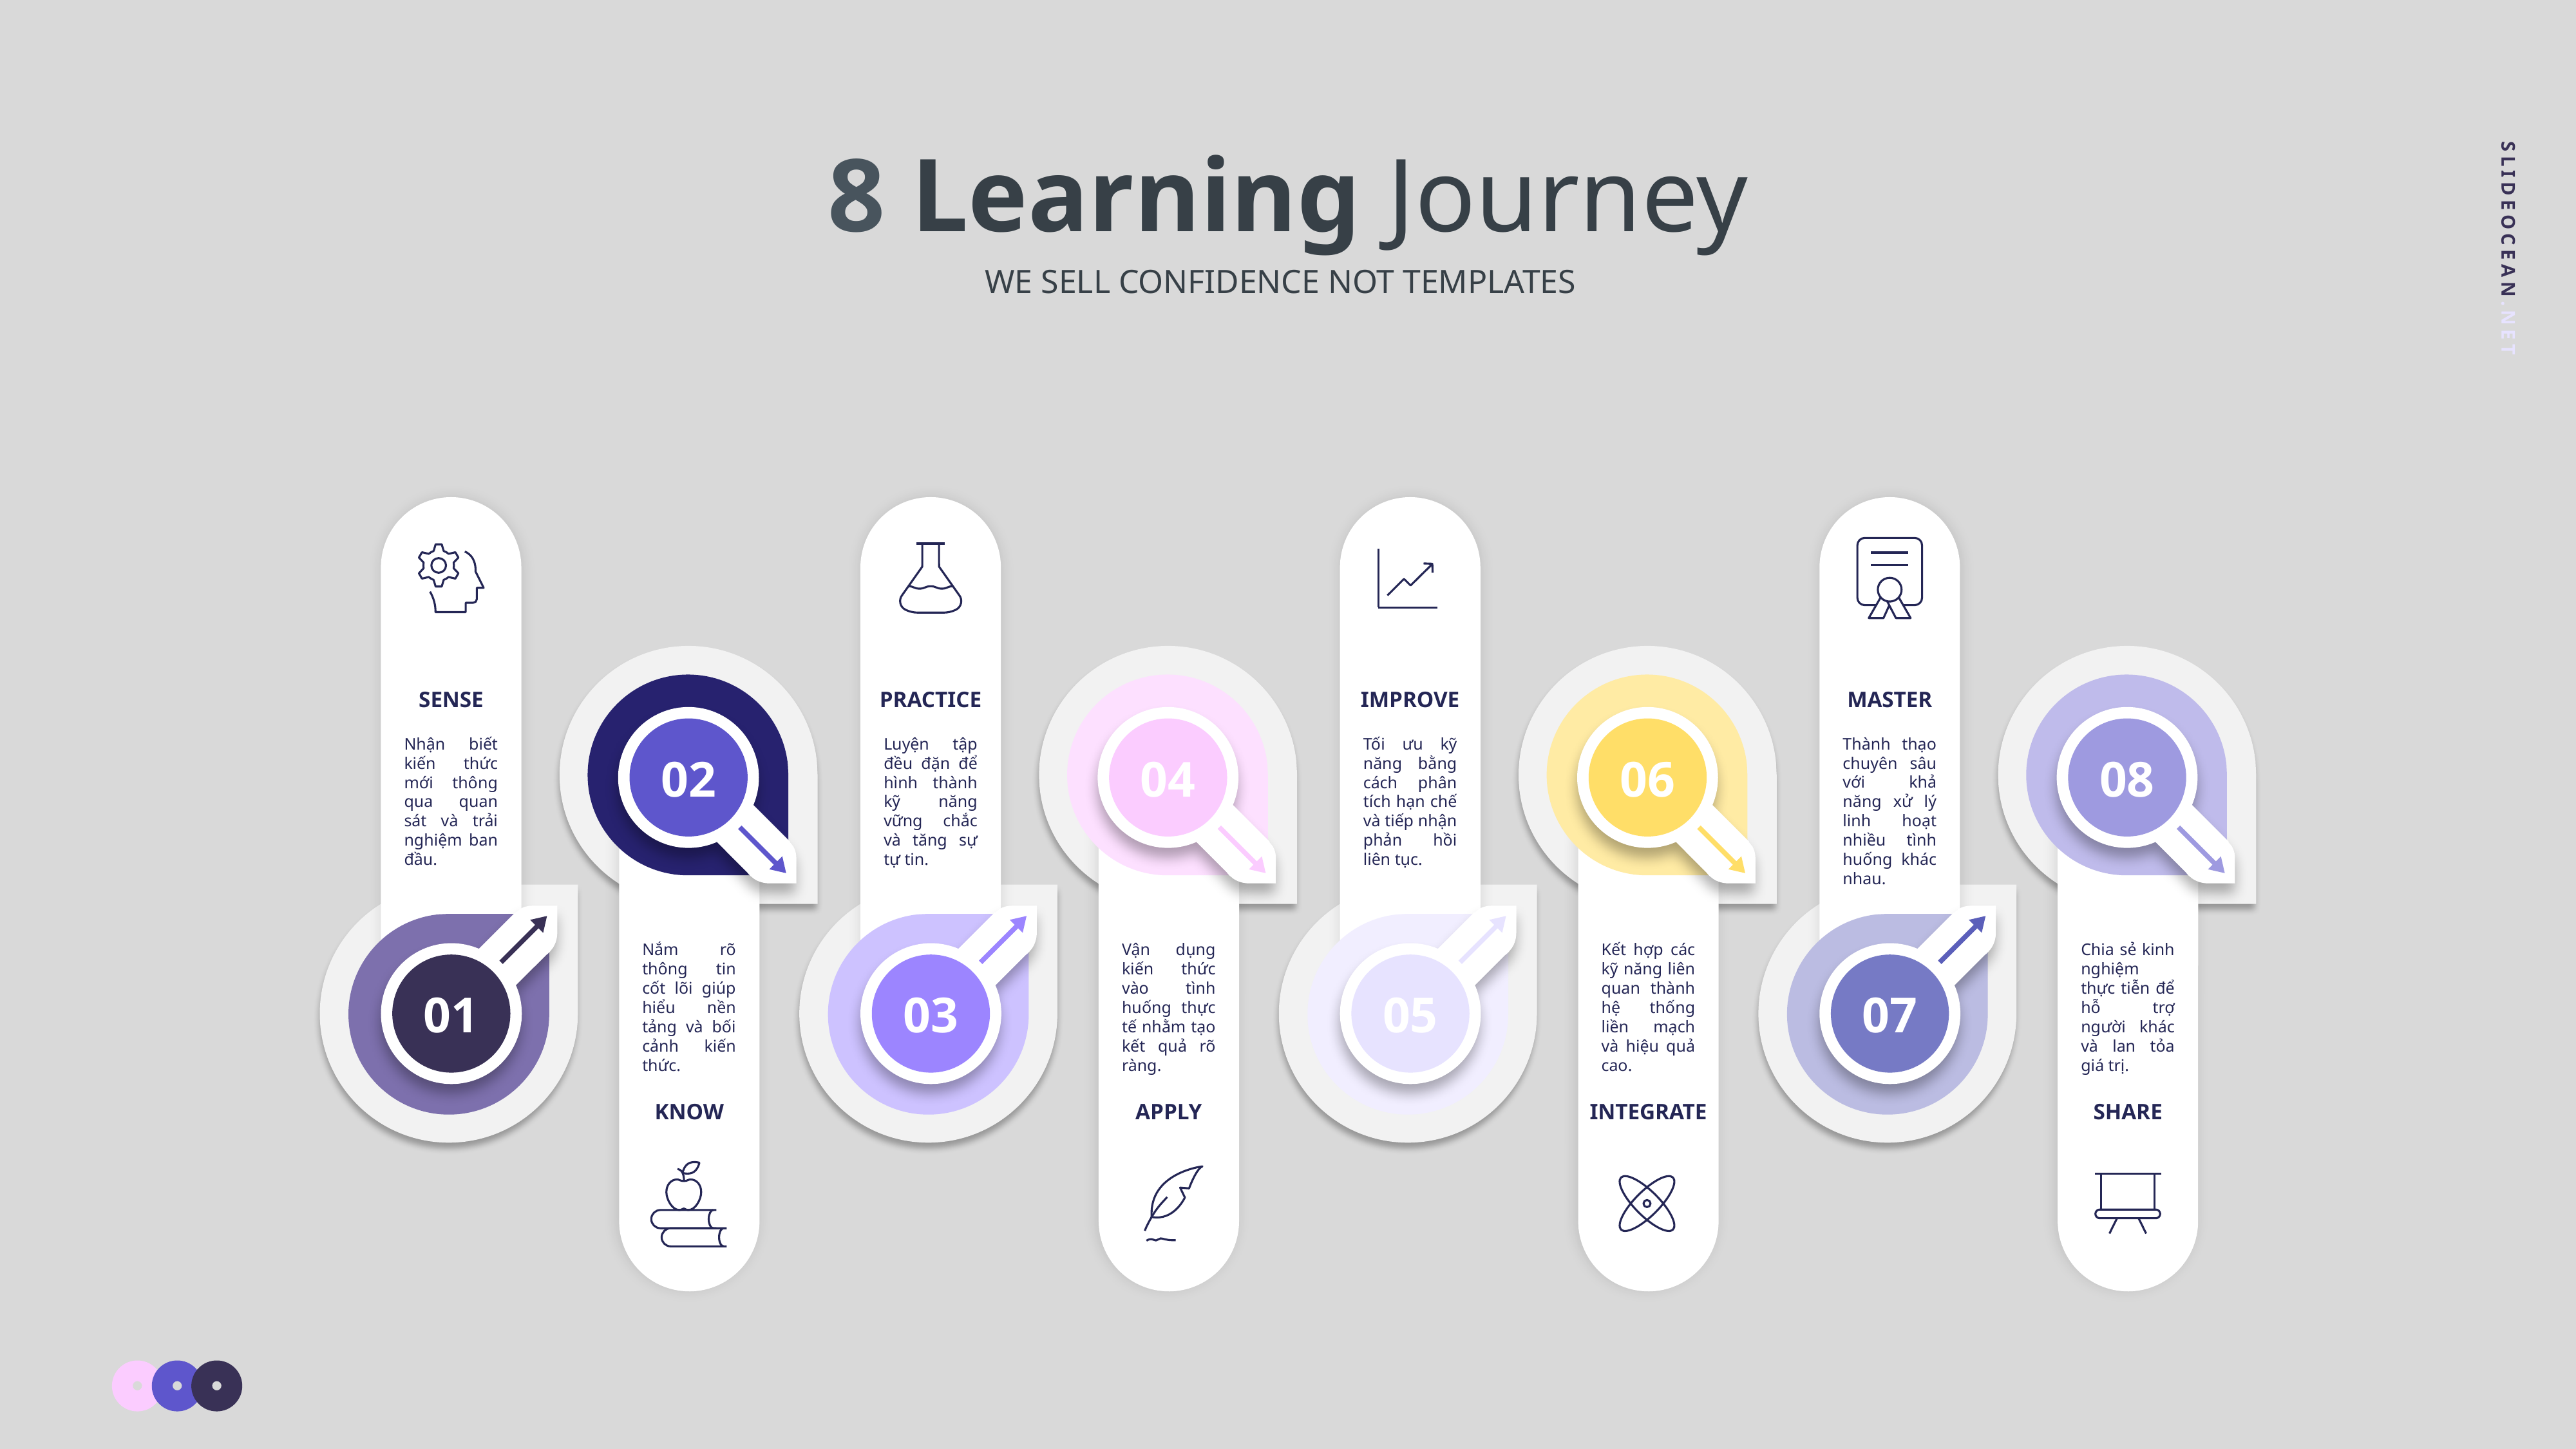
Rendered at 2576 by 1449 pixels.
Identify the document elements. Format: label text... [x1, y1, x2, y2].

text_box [380, 681, 522, 876]
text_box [1340, 905, 1517, 1084]
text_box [2057, 934, 2199, 1130]
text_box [1819, 905, 1996, 1084]
text_box [1517, 645, 1778, 905]
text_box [1819, 681, 1960, 876]
text_box [318, 883, 579, 1144]
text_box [1097, 706, 1276, 884]
text_box [1144, 1166, 1203, 1231]
text_box [1146, 1238, 1176, 1241]
text_box [1546, 673, 1722, 848]
text_box [1577, 884, 1720, 1293]
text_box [618, 934, 760, 1130]
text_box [1340, 681, 1481, 876]
text_box [859, 496, 1002, 939]
text_box [1339, 496, 1482, 939]
text_box [2056, 884, 2199, 1293]
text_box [860, 681, 1001, 876]
text_box [900, 543, 961, 613]
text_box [860, 905, 1037, 1084]
text_box [1997, 645, 2257, 905]
text_box [2094, 1173, 2161, 1234]
text_box [1278, 883, 1539, 1144]
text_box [2056, 706, 2235, 884]
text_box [618, 706, 797, 884]
text_box [1818, 496, 1961, 940]
text_box [1037, 645, 1298, 905]
text_box [827, 939, 1002, 1116]
text_box [379, 496, 523, 940]
text_box [1857, 538, 1922, 618]
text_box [380, 905, 558, 1084]
text_box [347, 940, 522, 1116]
text_box [1306, 939, 1481, 1116]
text_box [1097, 884, 1240, 1293]
text_box [419, 544, 484, 612]
text_box [586, 673, 763, 848]
text_box [798, 883, 1059, 1144]
text_box WE SELL CONFIDENCE NOT TEMPLATES [975, 256, 1586, 305]
text_box [2025, 673, 2202, 848]
text_box [1620, 1176, 1674, 1231]
text_box [1786, 940, 1961, 1116]
text_box 8 Learning Journey [818, 126, 1758, 257]
text_box [1757, 883, 2018, 1144]
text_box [1577, 706, 1756, 884]
text_box [618, 884, 761, 1293]
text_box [1098, 934, 1240, 1130]
text_box [651, 1162, 727, 1247]
text_box [1066, 673, 1243, 848]
text_box [1387, 563, 1433, 596]
text_box [558, 645, 819, 905]
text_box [1577, 934, 1719, 1130]
